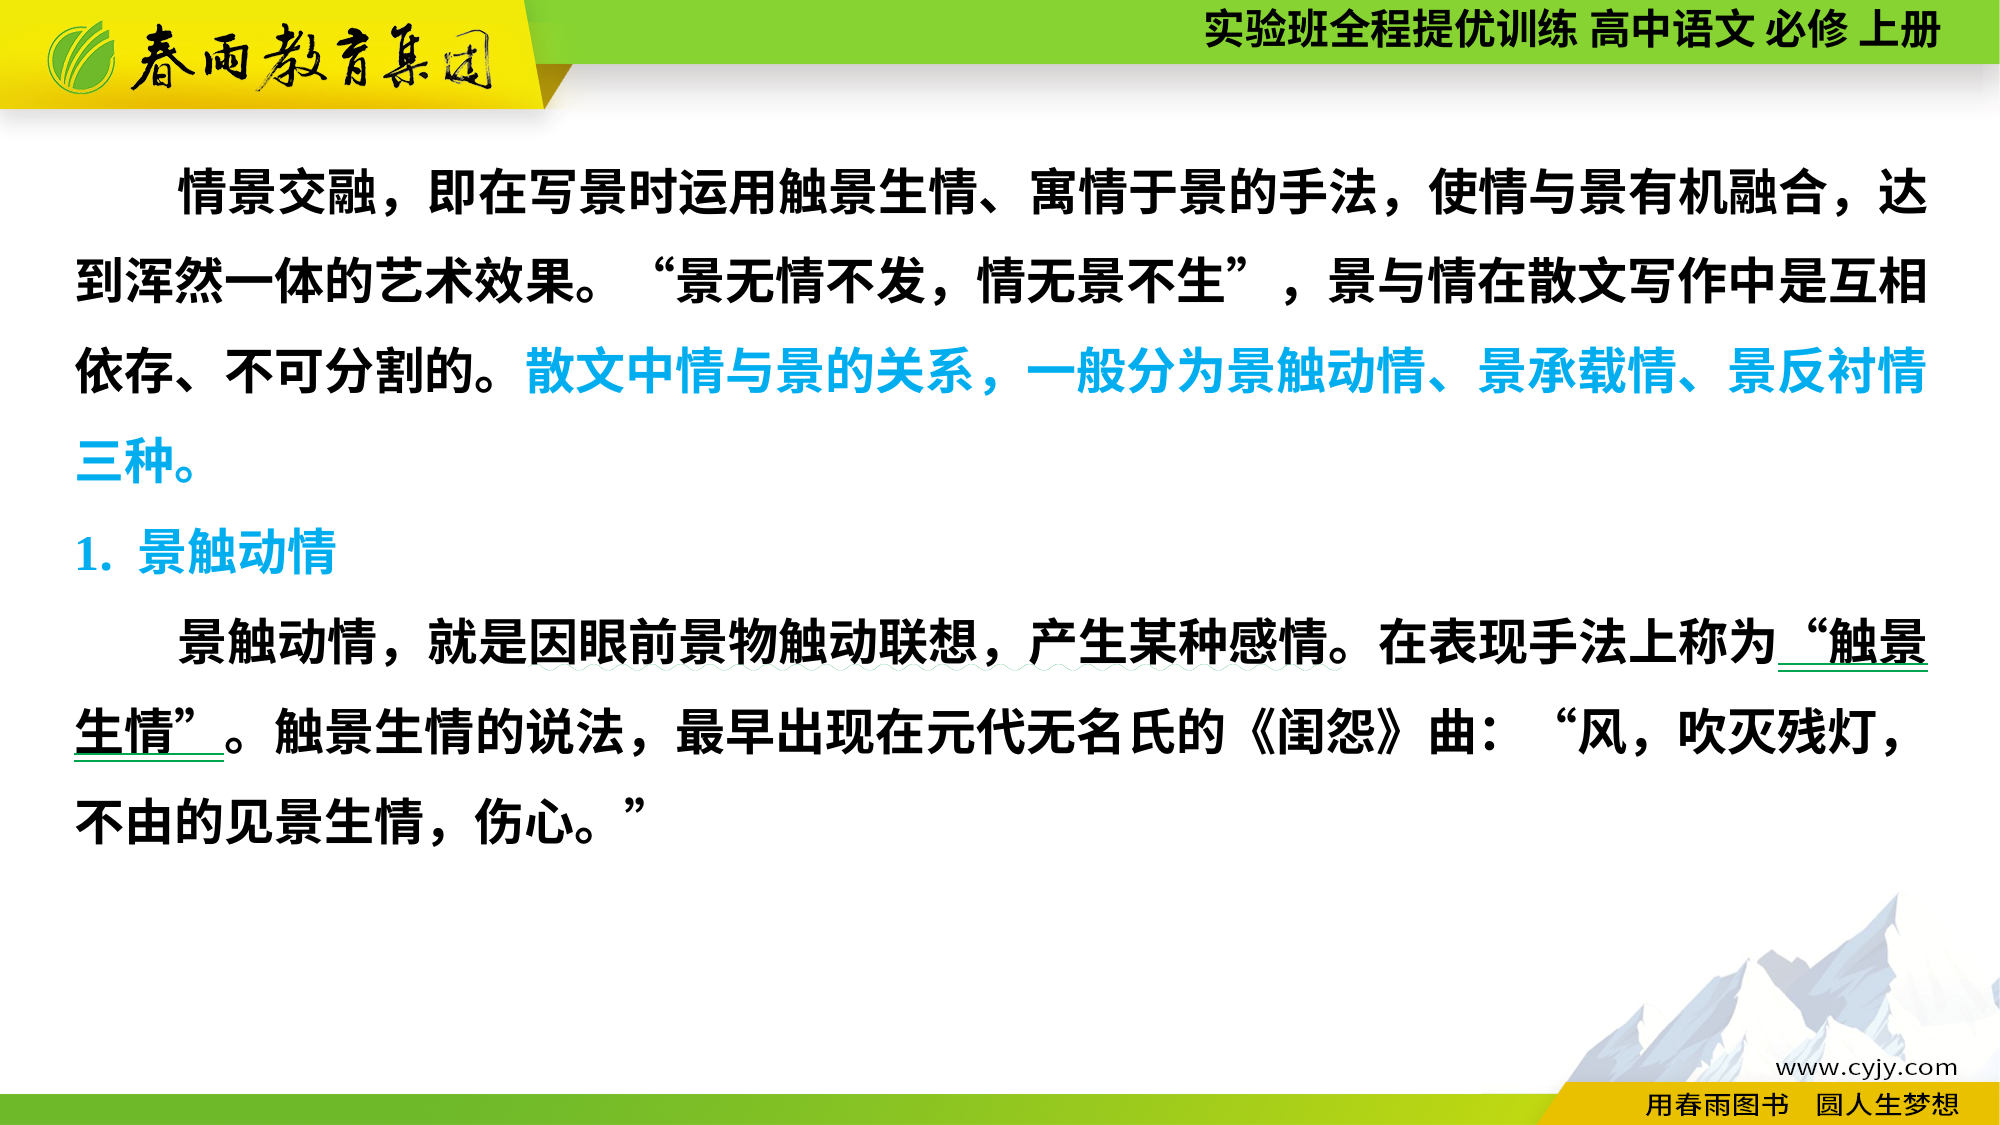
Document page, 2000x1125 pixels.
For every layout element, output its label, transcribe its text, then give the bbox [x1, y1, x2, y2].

list 情景交融，即在写景时运用触景生情、寓情于景的手法，使情与景有机融合，达到浑然一体的艺术效果。“景无情不发，情无景不生”，景与情在散文写作中是互相依存、不可分割的。散文中情与景的关系，一般分为景触动情、景承载情、景反衬情三种。 1. 景触动情 景触动情，就是因眼前景物触动联想，产生某种感情。在表现手法上称为“触景生情”。触景生情的说法，最早出现在元代无名氏的《闺怨》曲：“风，吹灭残灯，不由的见景生情，伤心。” [59, 122, 1944, 865]
picture [0, 0, 2000, 1125]
